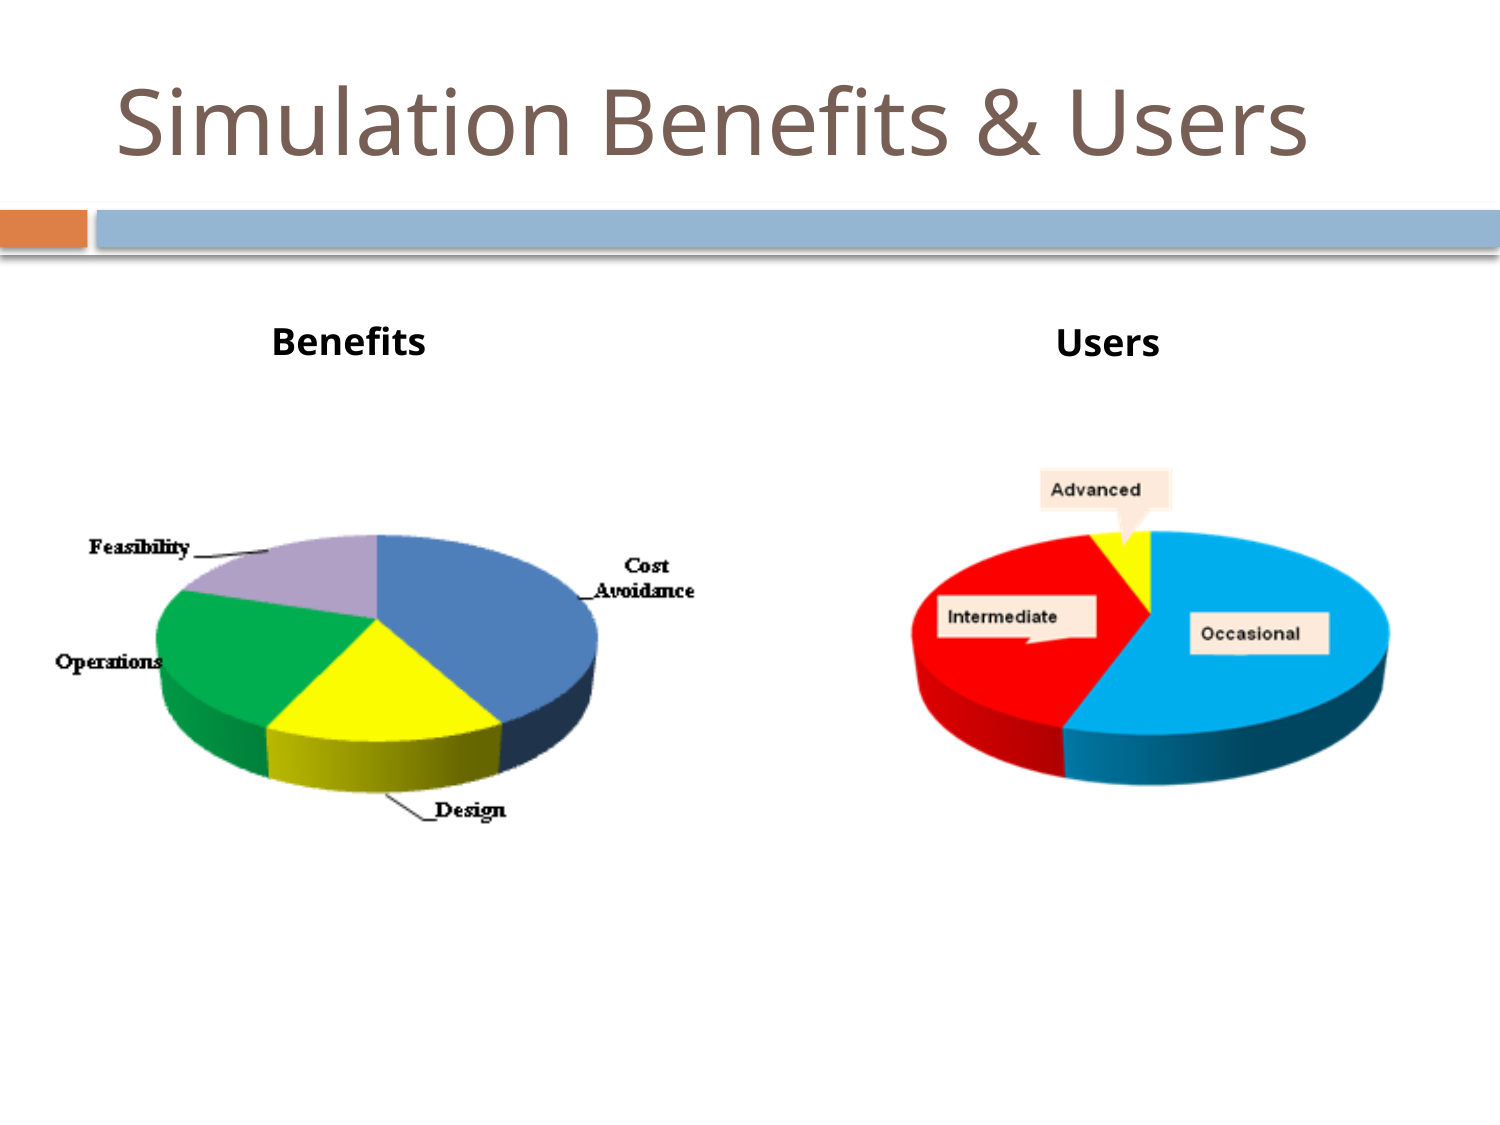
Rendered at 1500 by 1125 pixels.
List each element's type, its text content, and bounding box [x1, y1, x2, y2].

title Simulation Benefits & Users [100, 37, 1438, 200]
picture [45, 475, 709, 855]
picture [859, 466, 1446, 808]
text_box Benefits [256, 310, 442, 371]
text_box Users [1040, 311, 1176, 372]
